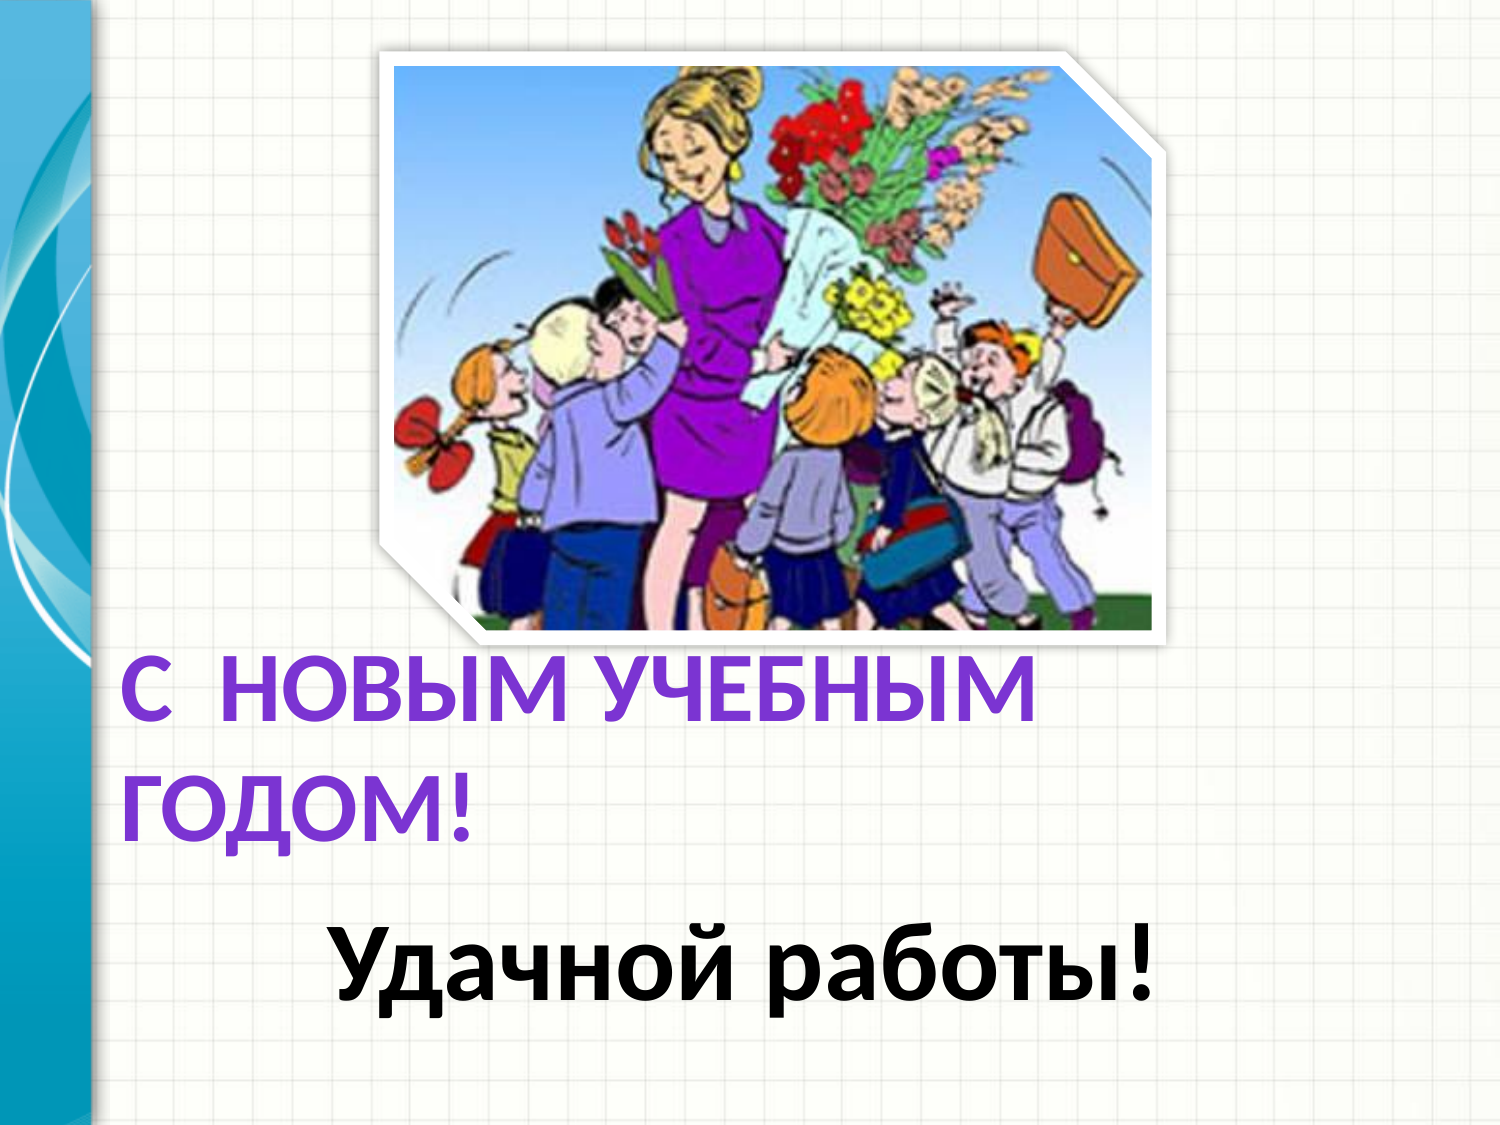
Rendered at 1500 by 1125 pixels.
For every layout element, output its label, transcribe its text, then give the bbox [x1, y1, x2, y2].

list Удачной работы! [294, 880, 1194, 1013]
picture [0, 0, 1500, 1125]
title С новым учебным годом! [105, 785, 1383, 869]
